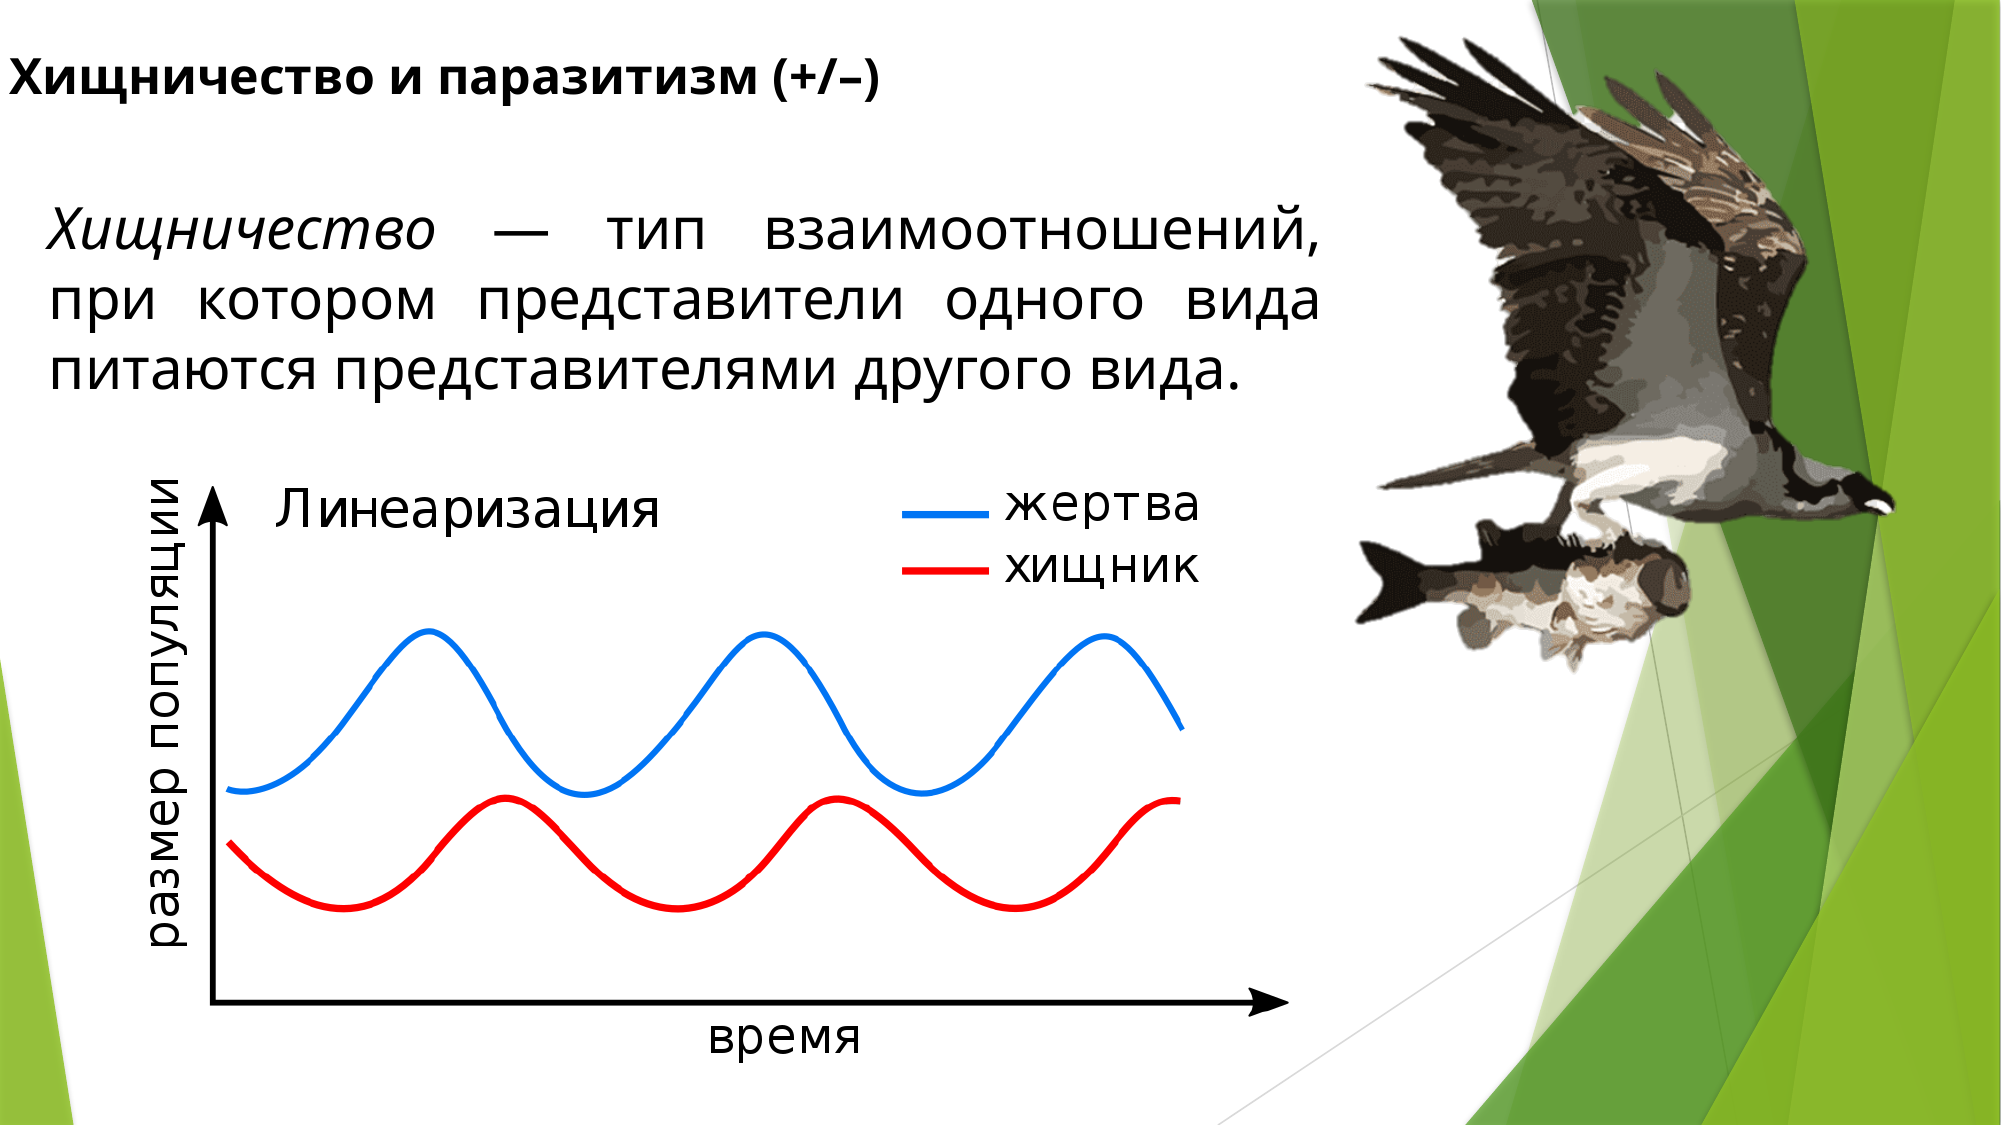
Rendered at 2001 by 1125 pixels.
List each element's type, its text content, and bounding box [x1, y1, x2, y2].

text_box Хищничество и паразитизм (+/–) [0, 36, 896, 112]
picture [124, 0, 2000, 1081]
text_box Хищничество — тип взаимоотношений, при котором представители одного вида питаются представителями другого вида. [34, 183, 1184, 409]
